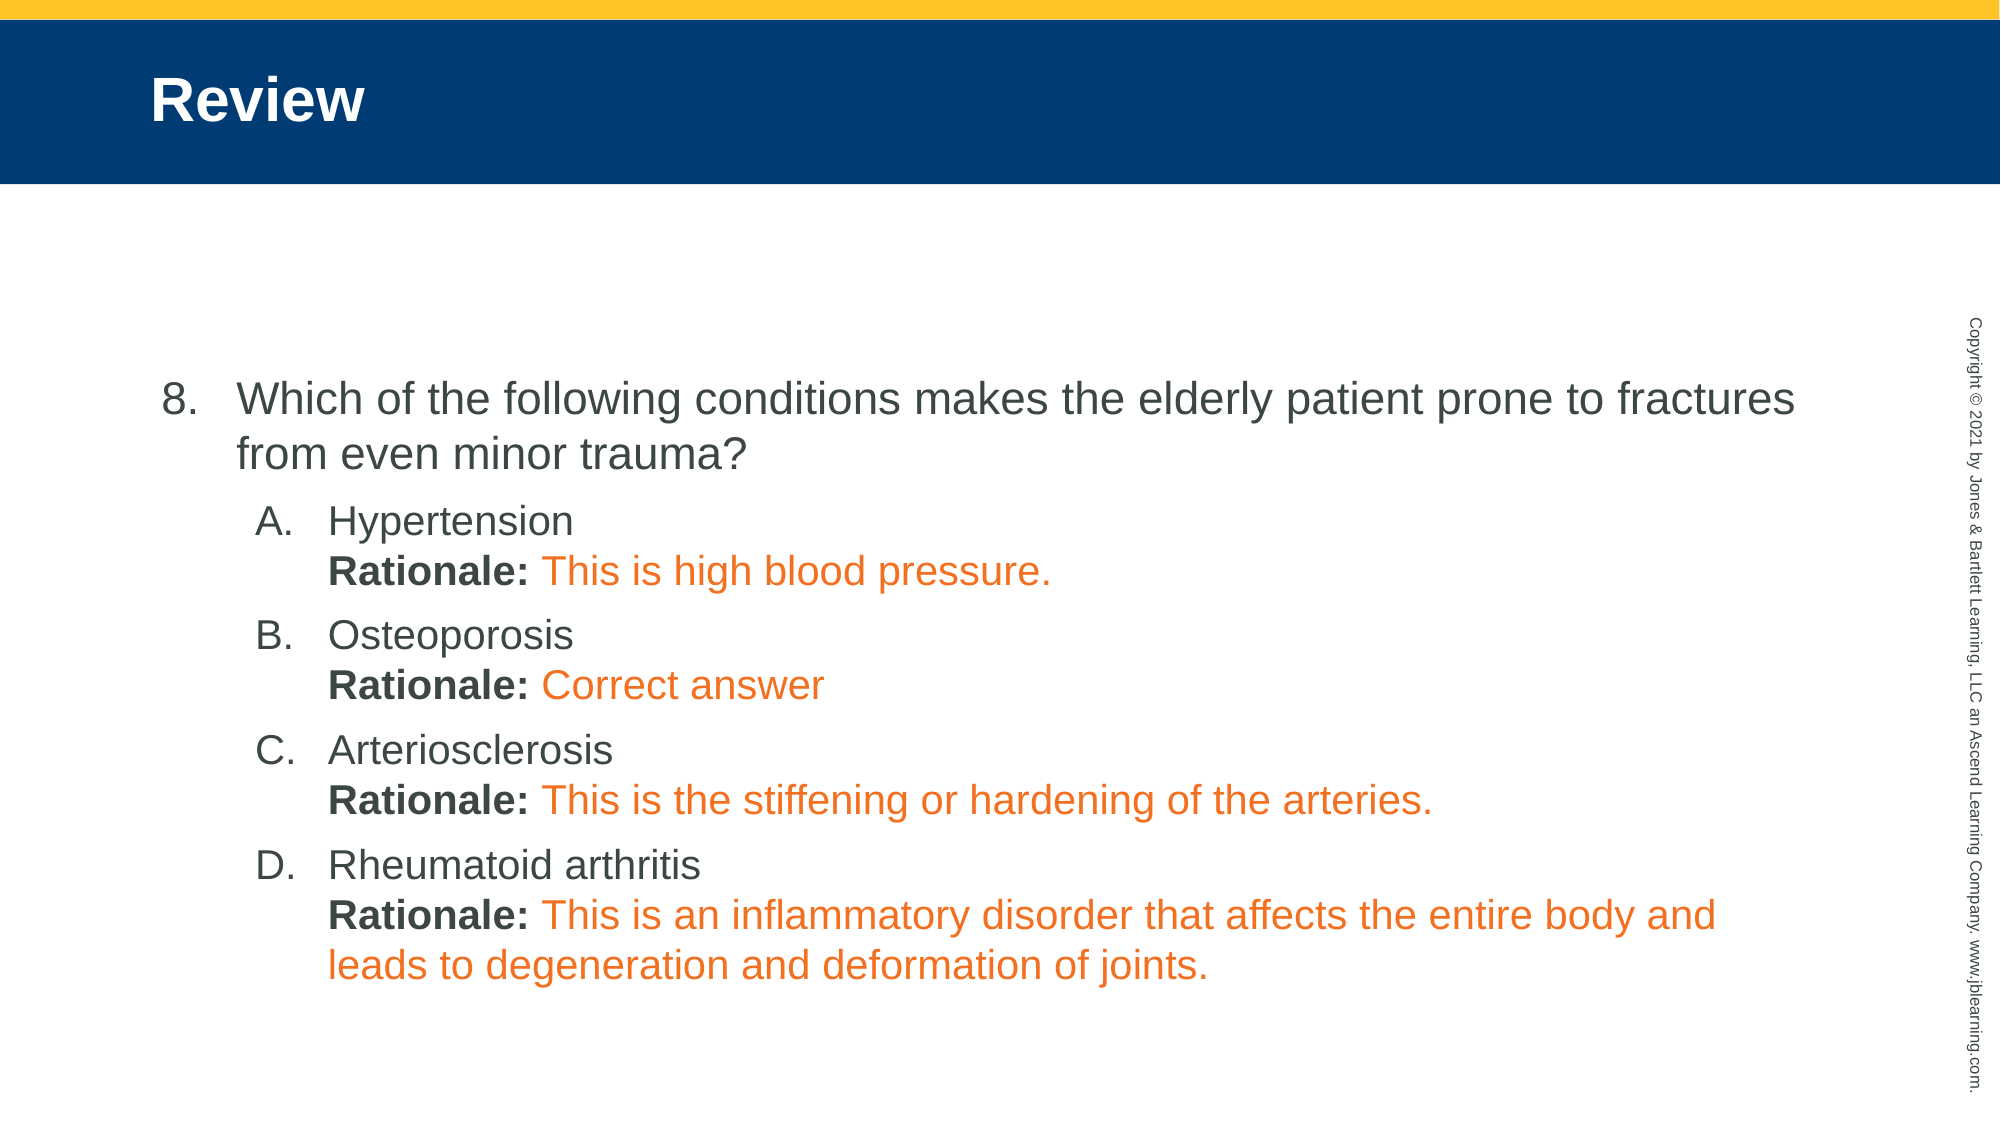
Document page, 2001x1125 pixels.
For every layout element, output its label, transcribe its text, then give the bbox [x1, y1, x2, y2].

list Which of the following conditions makes the elderly patient prone to fractures from even minor trauma? Hypertension Rationale: This is high blood pressure. Osteoporosis Rationale: Correct answer Arteriosclerosis Rationale: This is the stiffening or hardening of the arteries. Rheumatoid arthritis Rationale: This is an inflammatory disorder that affects the entire body and leads to degeneration and deformation of joints. [146, 361, 1859, 1016]
title Review [0, 19, 2000, 185]
